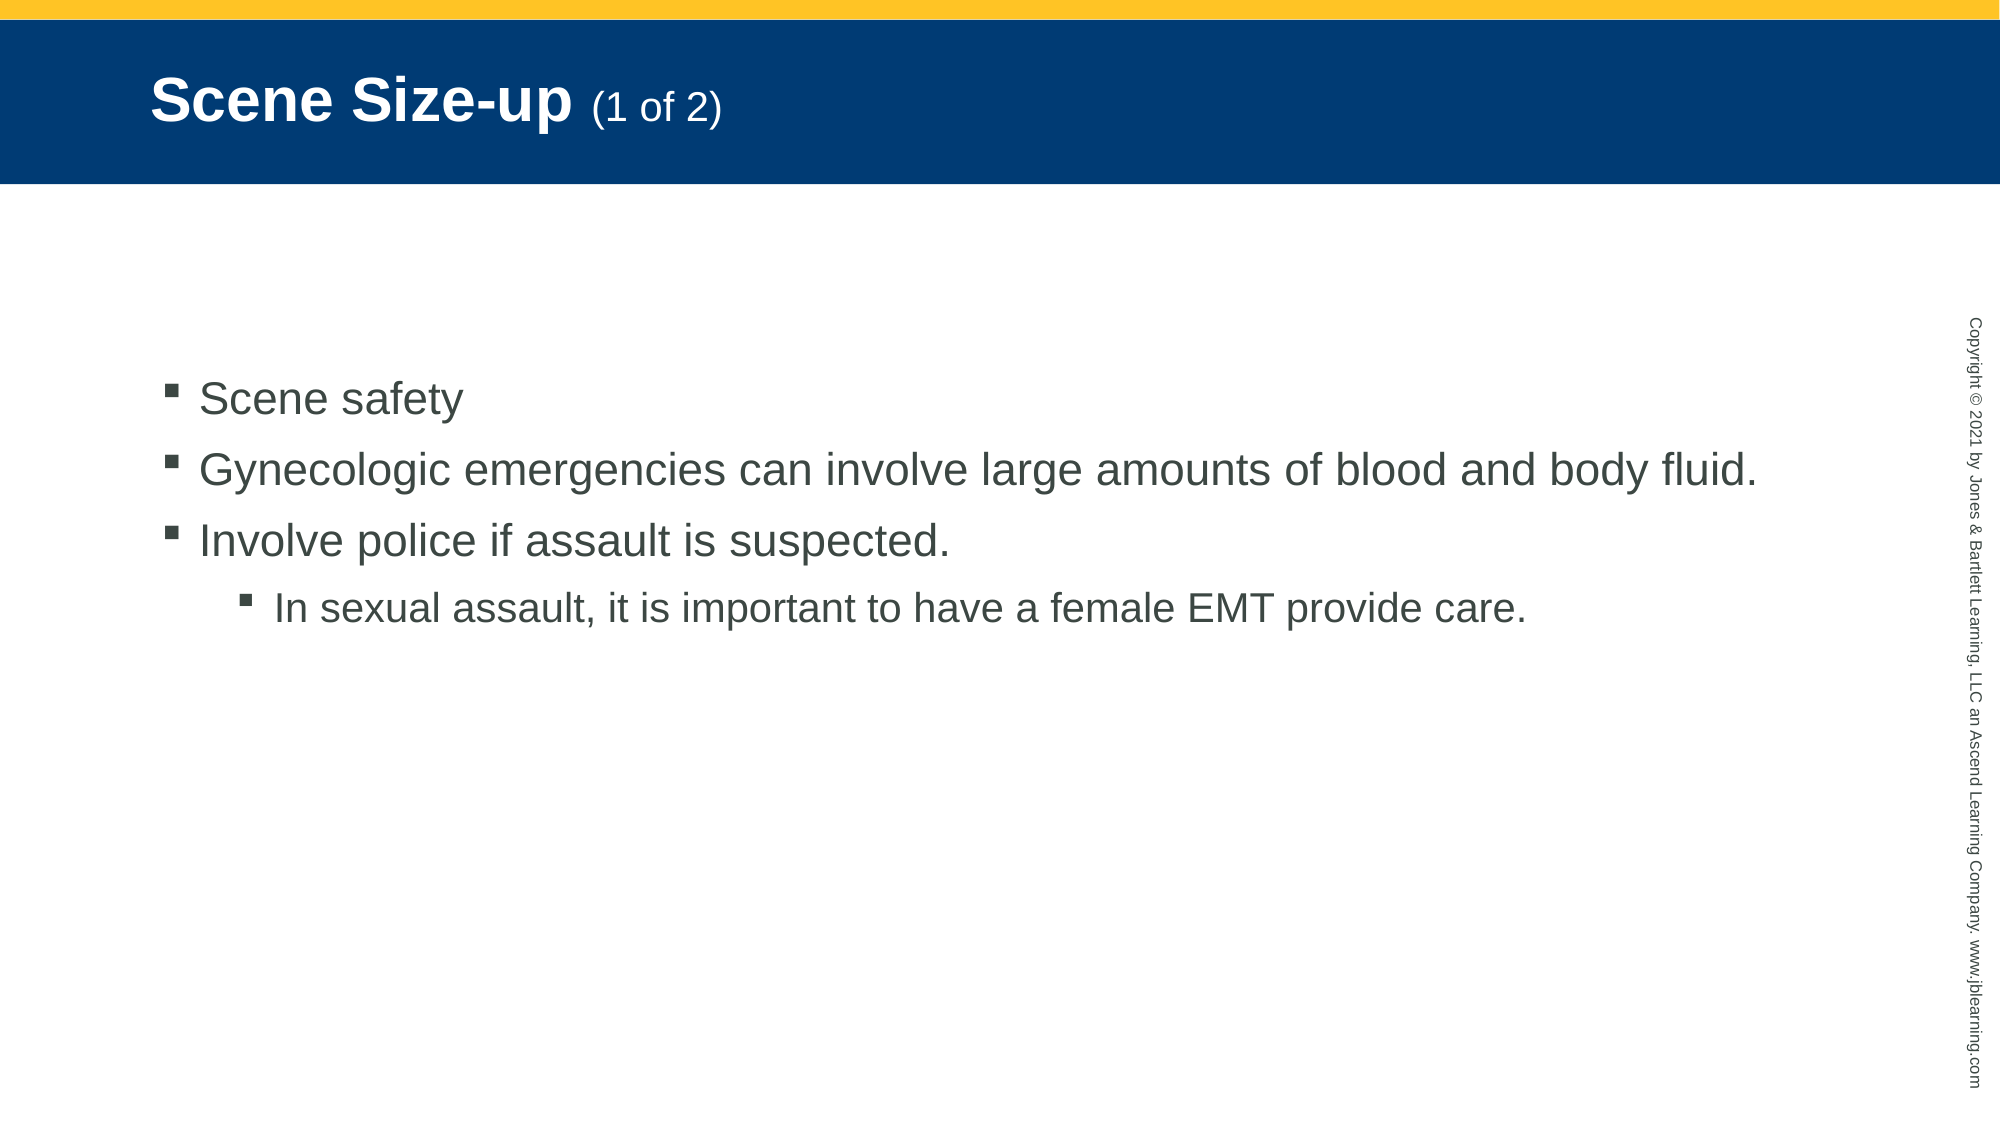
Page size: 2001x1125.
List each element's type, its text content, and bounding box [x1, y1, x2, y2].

list Scene safety Gynecologic emergencies can involve large amounts of blood and body fluid. Involve police if assault is suspected. In sexual assault, it is important to have a female EMT provide care. [146, 361, 1859, 1016]
title Scene Size-up (1 of 2) [0, 19, 2000, 185]
